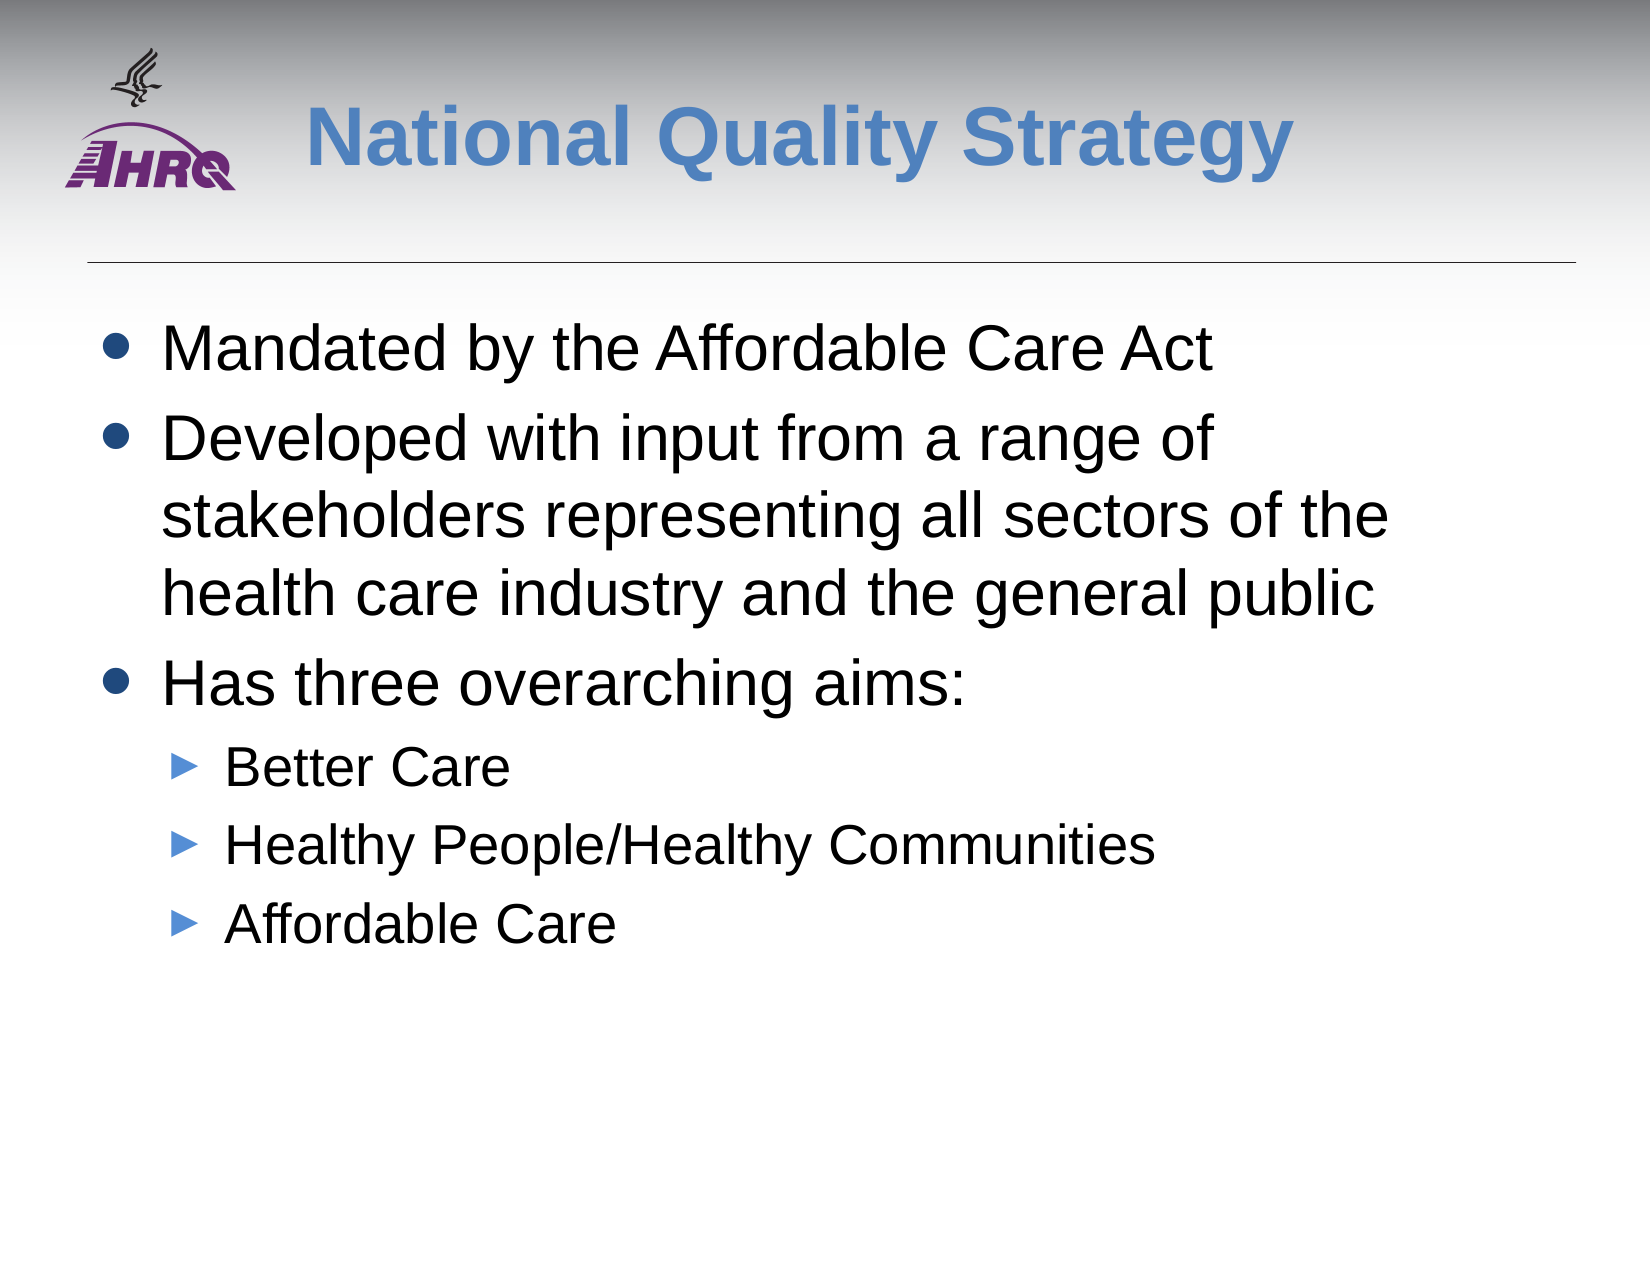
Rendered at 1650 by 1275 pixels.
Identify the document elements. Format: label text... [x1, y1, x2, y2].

picture [0, 0, 1650, 1275]
title National Quality Strategy [288, 51, 1568, 213]
list Mandated by the Affordable Care Act Developed with input from a range of stakeholders representing all sectors of the health care industry and the general public Has three overarching aims: Better Care Healthy People/Healthy Communities Affordable Care [82, 297, 1575, 1139]
